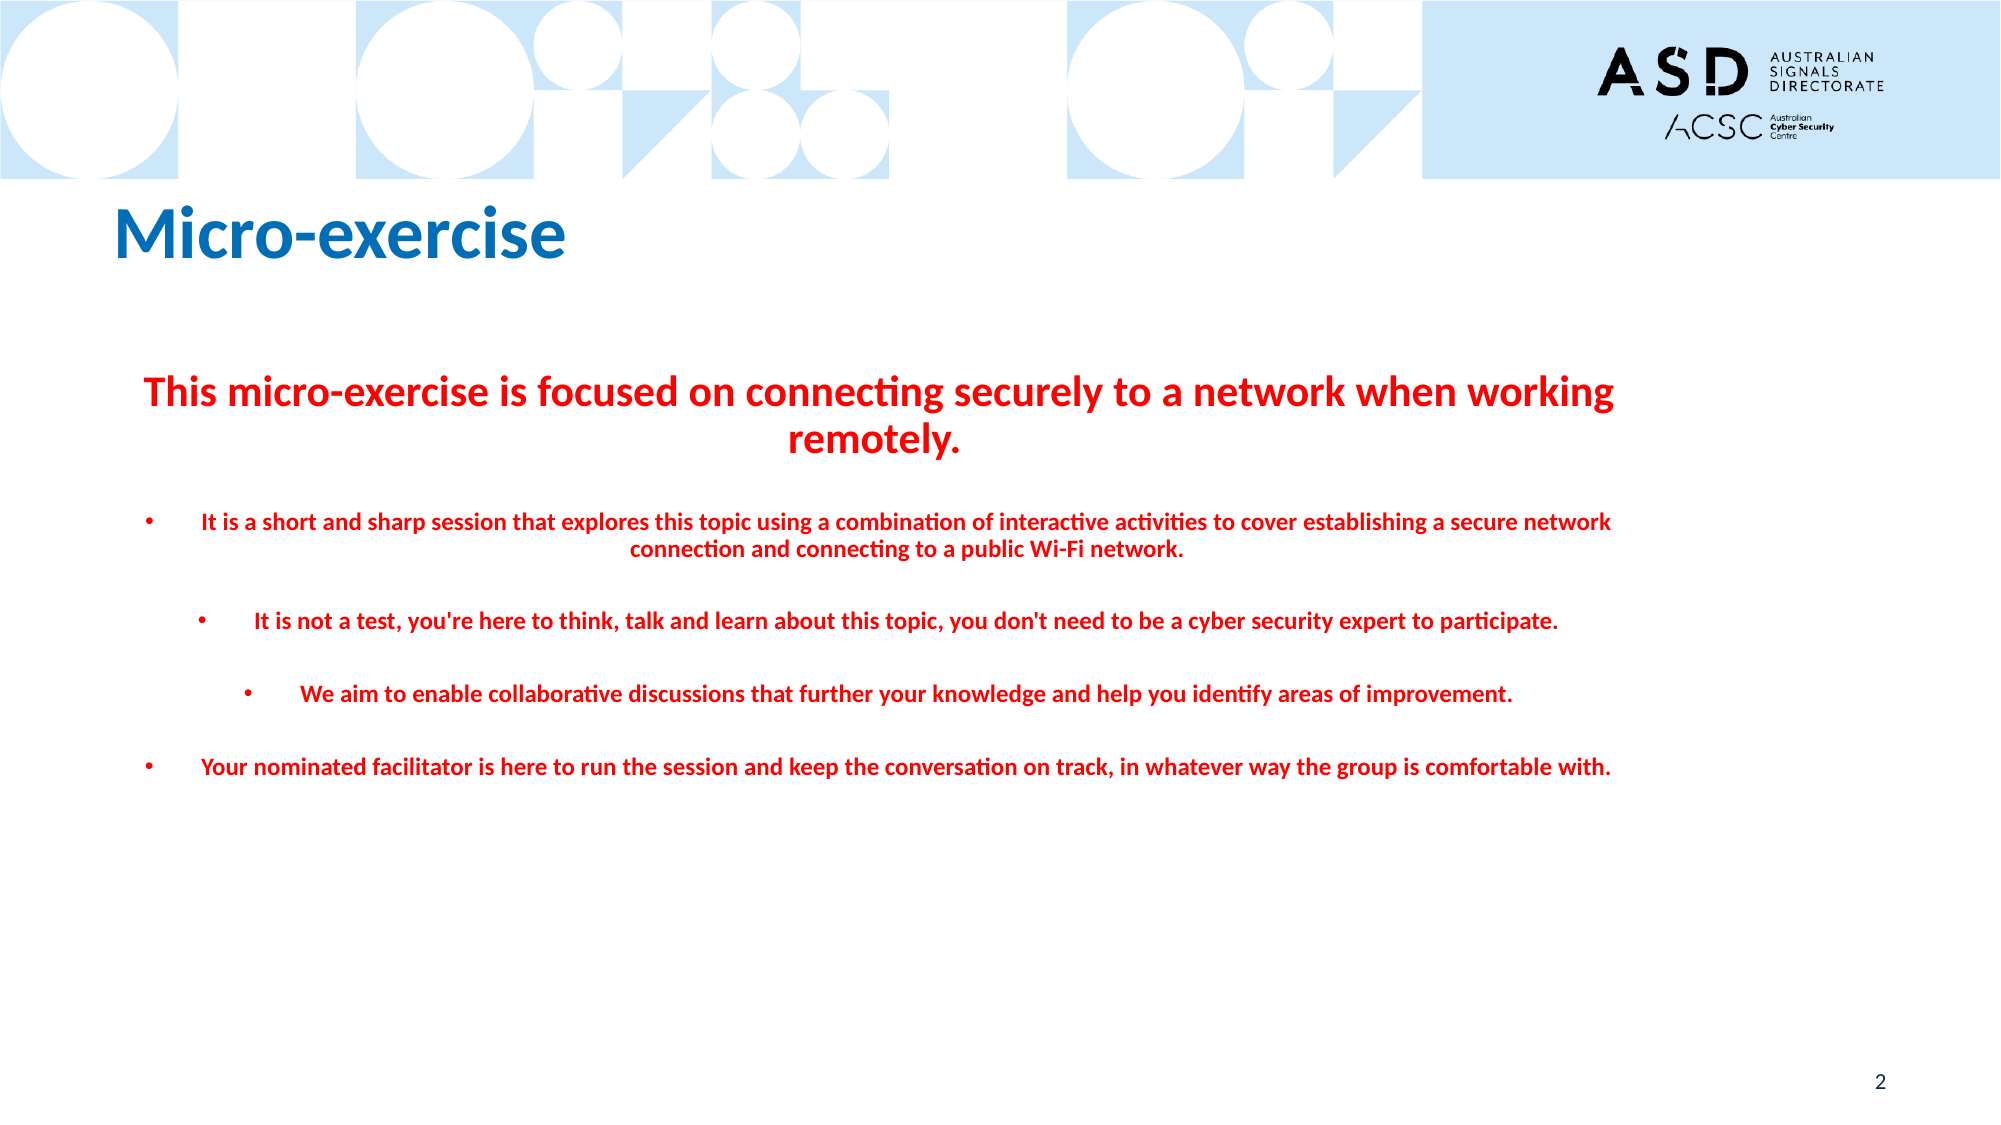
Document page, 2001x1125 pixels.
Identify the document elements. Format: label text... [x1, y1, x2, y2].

slide_number 2 [1799, 1050, 1902, 1111]
title Micro-exercise [98, 177, 1373, 292]
picture [0, 0, 2001, 179]
list This micro-exercise is focused on connecting securely to a network when working remotely. It is a short and sharp session that explores this topic using a combination of interactive activities to cover establishing a secure network connection and connecting to a public Wi-Fi network. It is not a test, you're here to think, talk and learn about this topic, you don't need to be a cyber security expert to participate. We aim to enable collaborative discussions that further your knowledge and help you identify areas of improvement. Your nominated facilitator is here to run the session and keep the conversation on track, in whatever way the group is comfortable with. [97, 360, 1662, 1010]
